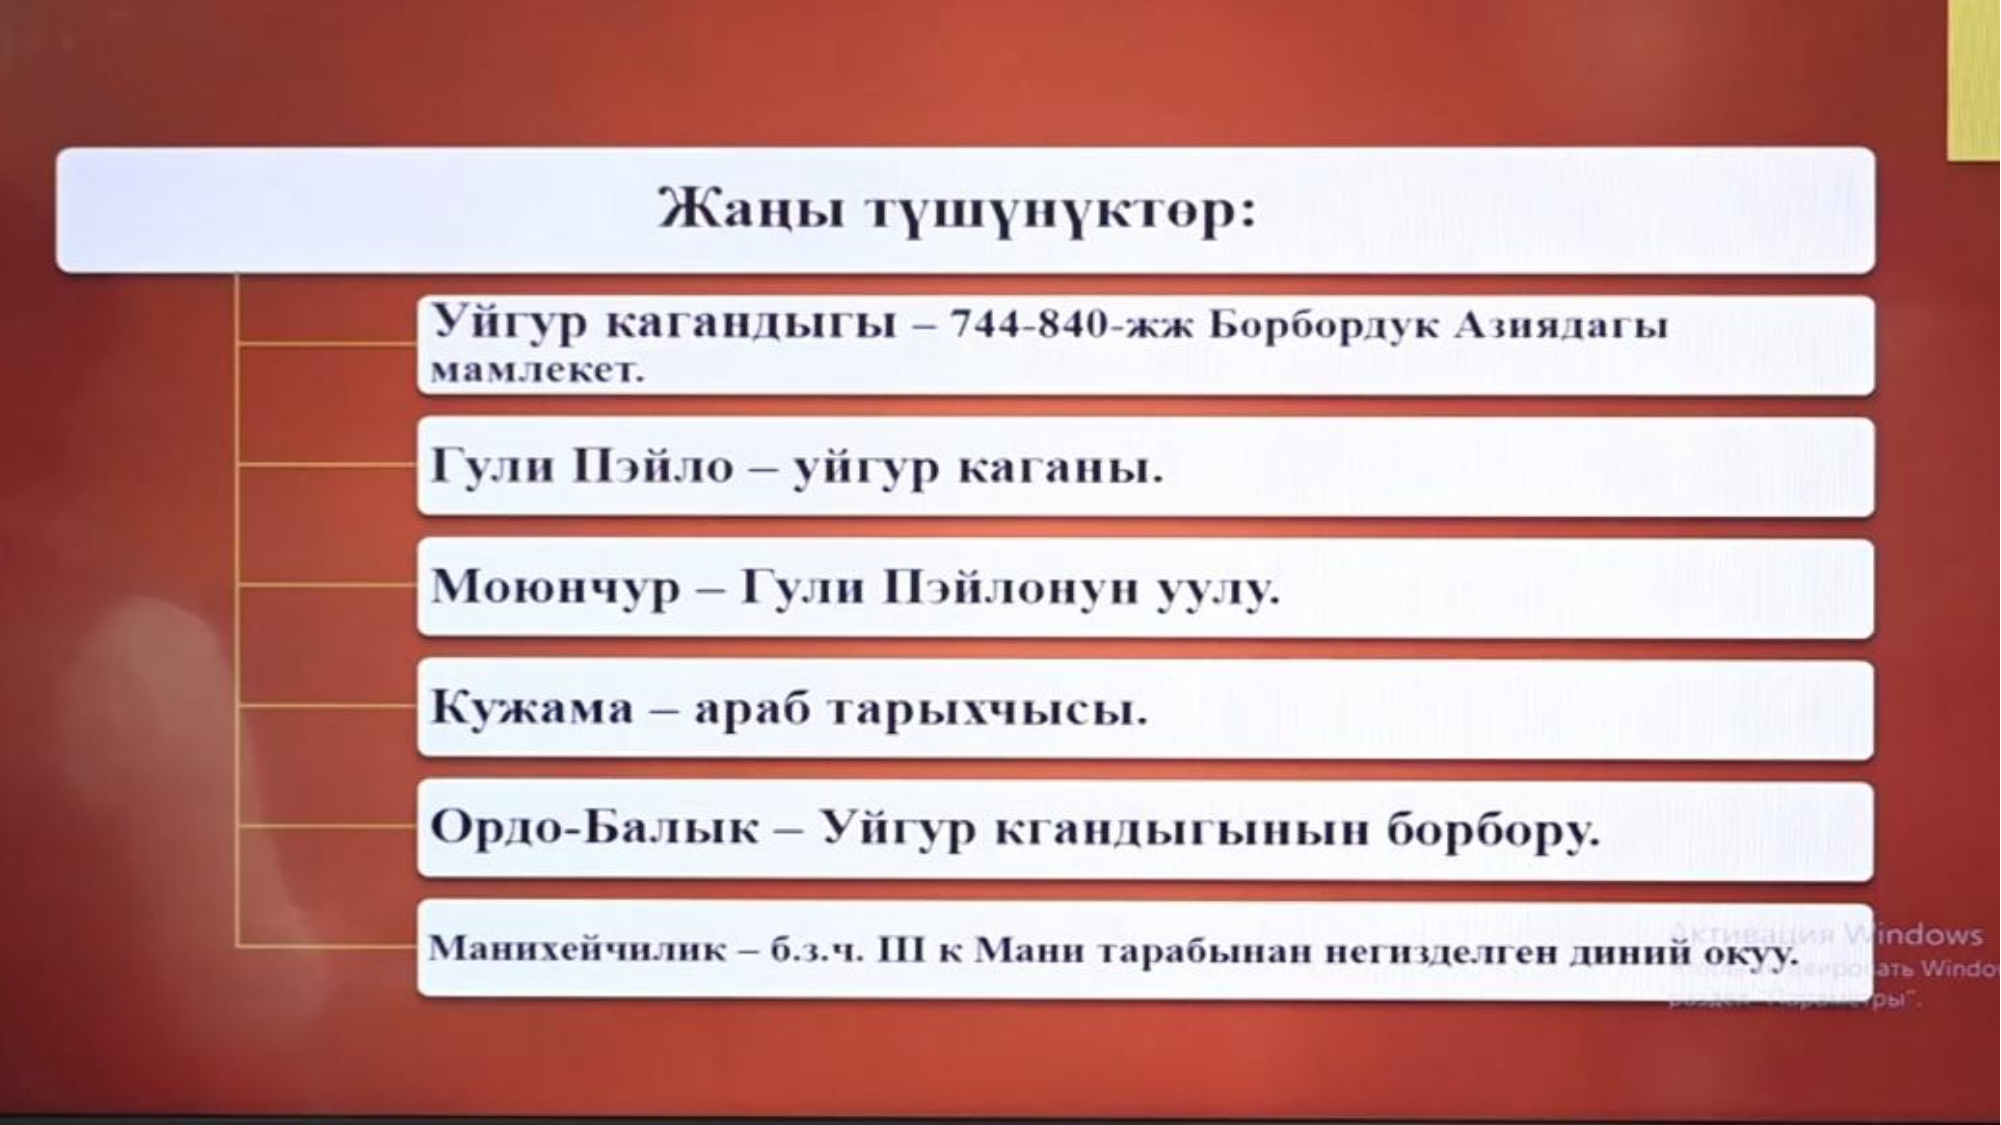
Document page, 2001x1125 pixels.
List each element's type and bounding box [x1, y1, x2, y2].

list [0, 0, 2000, 1125]
